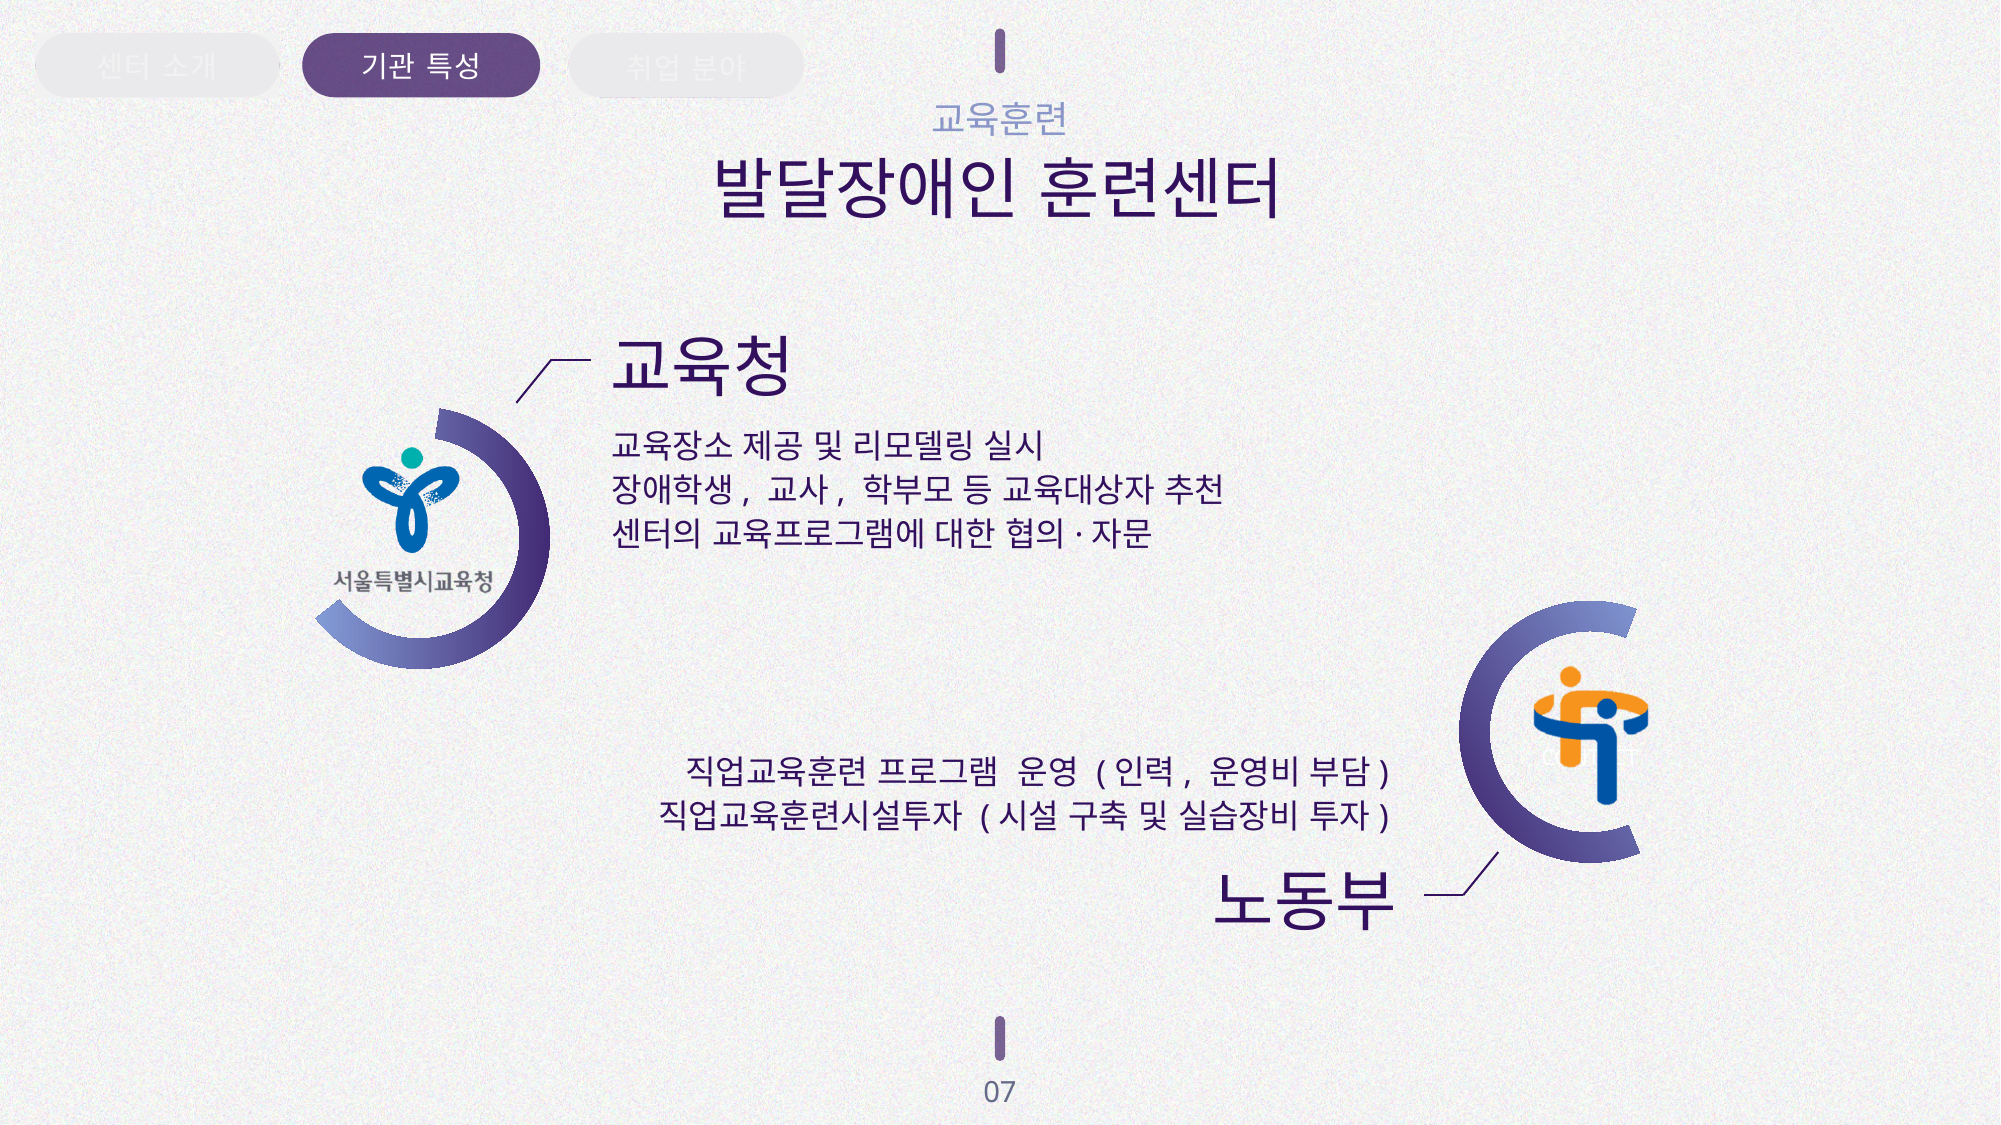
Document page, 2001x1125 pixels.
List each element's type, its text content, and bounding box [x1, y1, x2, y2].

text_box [288, 309, 1722, 948]
text_box 07 [968, 1062, 1032, 1116]
text_box 발달장애인 훈련센터 [697, 131, 1300, 235]
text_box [35, 33, 805, 98]
picture [0, 0, 2001, 1125]
text_box 교육훈련 [916, 84, 1084, 131]
